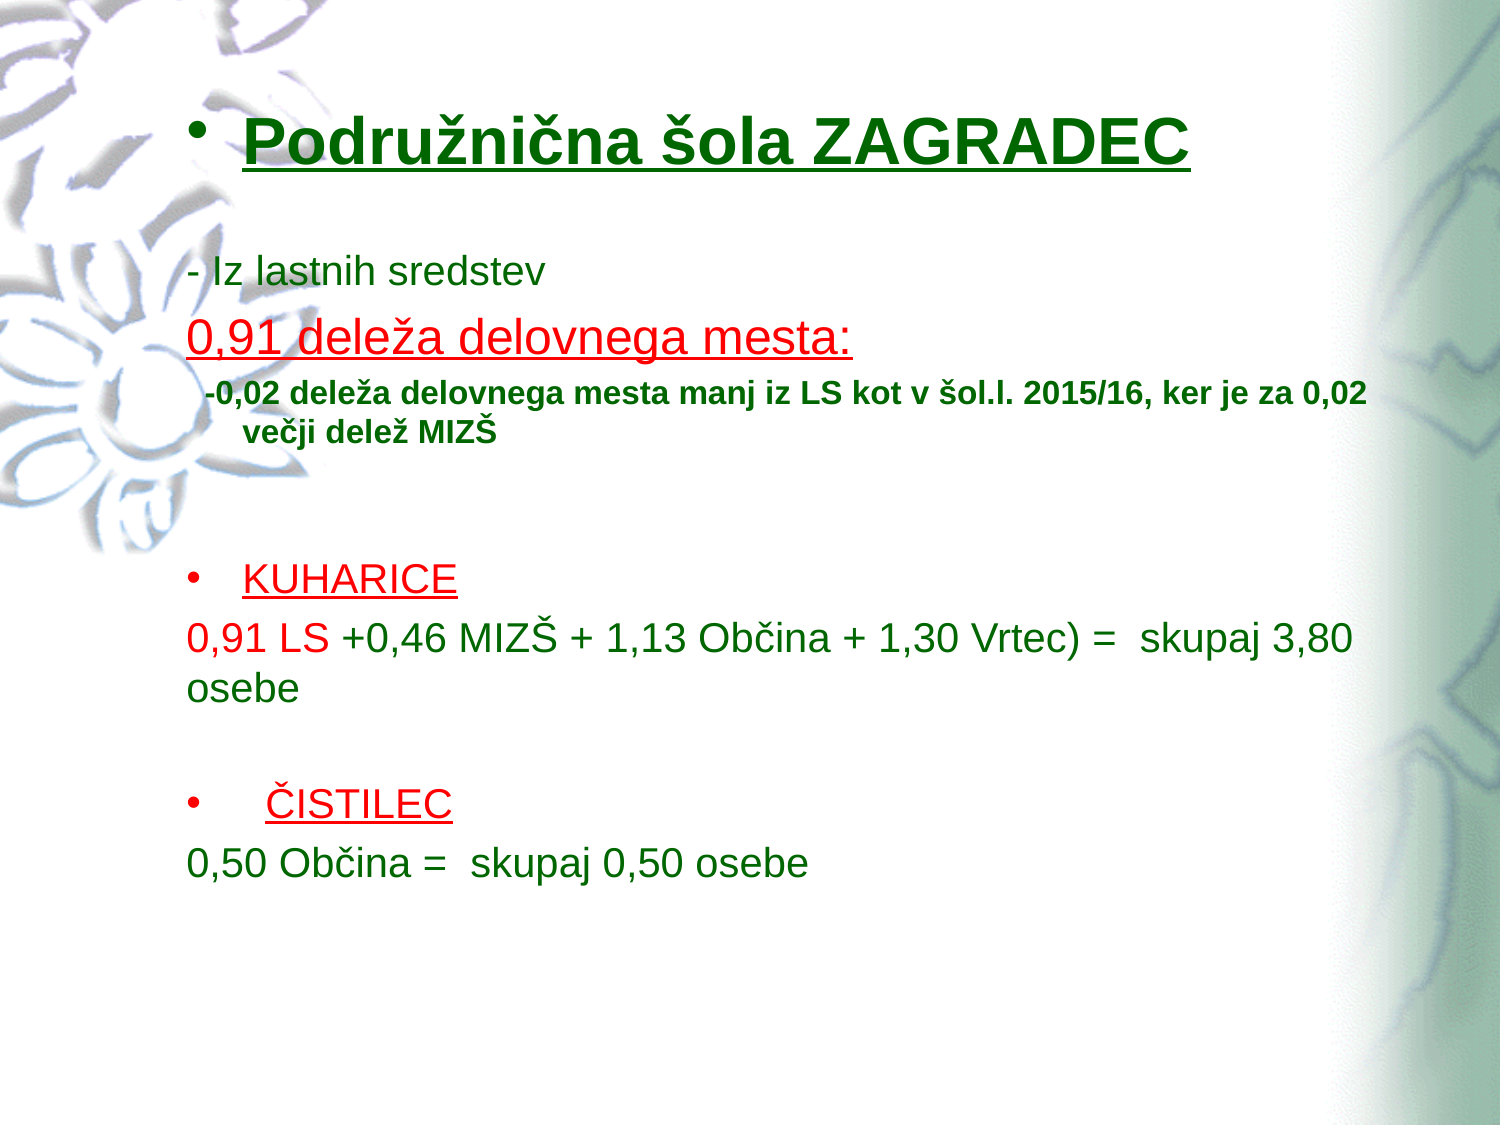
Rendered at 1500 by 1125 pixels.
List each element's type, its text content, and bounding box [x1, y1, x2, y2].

picture [0, 0, 1500, 1125]
list Podružnična šola ZAGRADEC - Iz lastnih sredstev 0,91 deleža delovnega mesta: -0,02 deleža delovnega mesta manj iz LS kot v šol.l. 2015/16, ker je za 0,02 večji delež MIZŠ KUHARICE 0,91 LS +0,46 MIZŠ + 1,13 Občina + 1,30 Vrtec) = skupaj 3,80 osebe ČISTILEC 0,50 Občina = skupaj 0,50 osebe [171, 90, 1447, 989]
